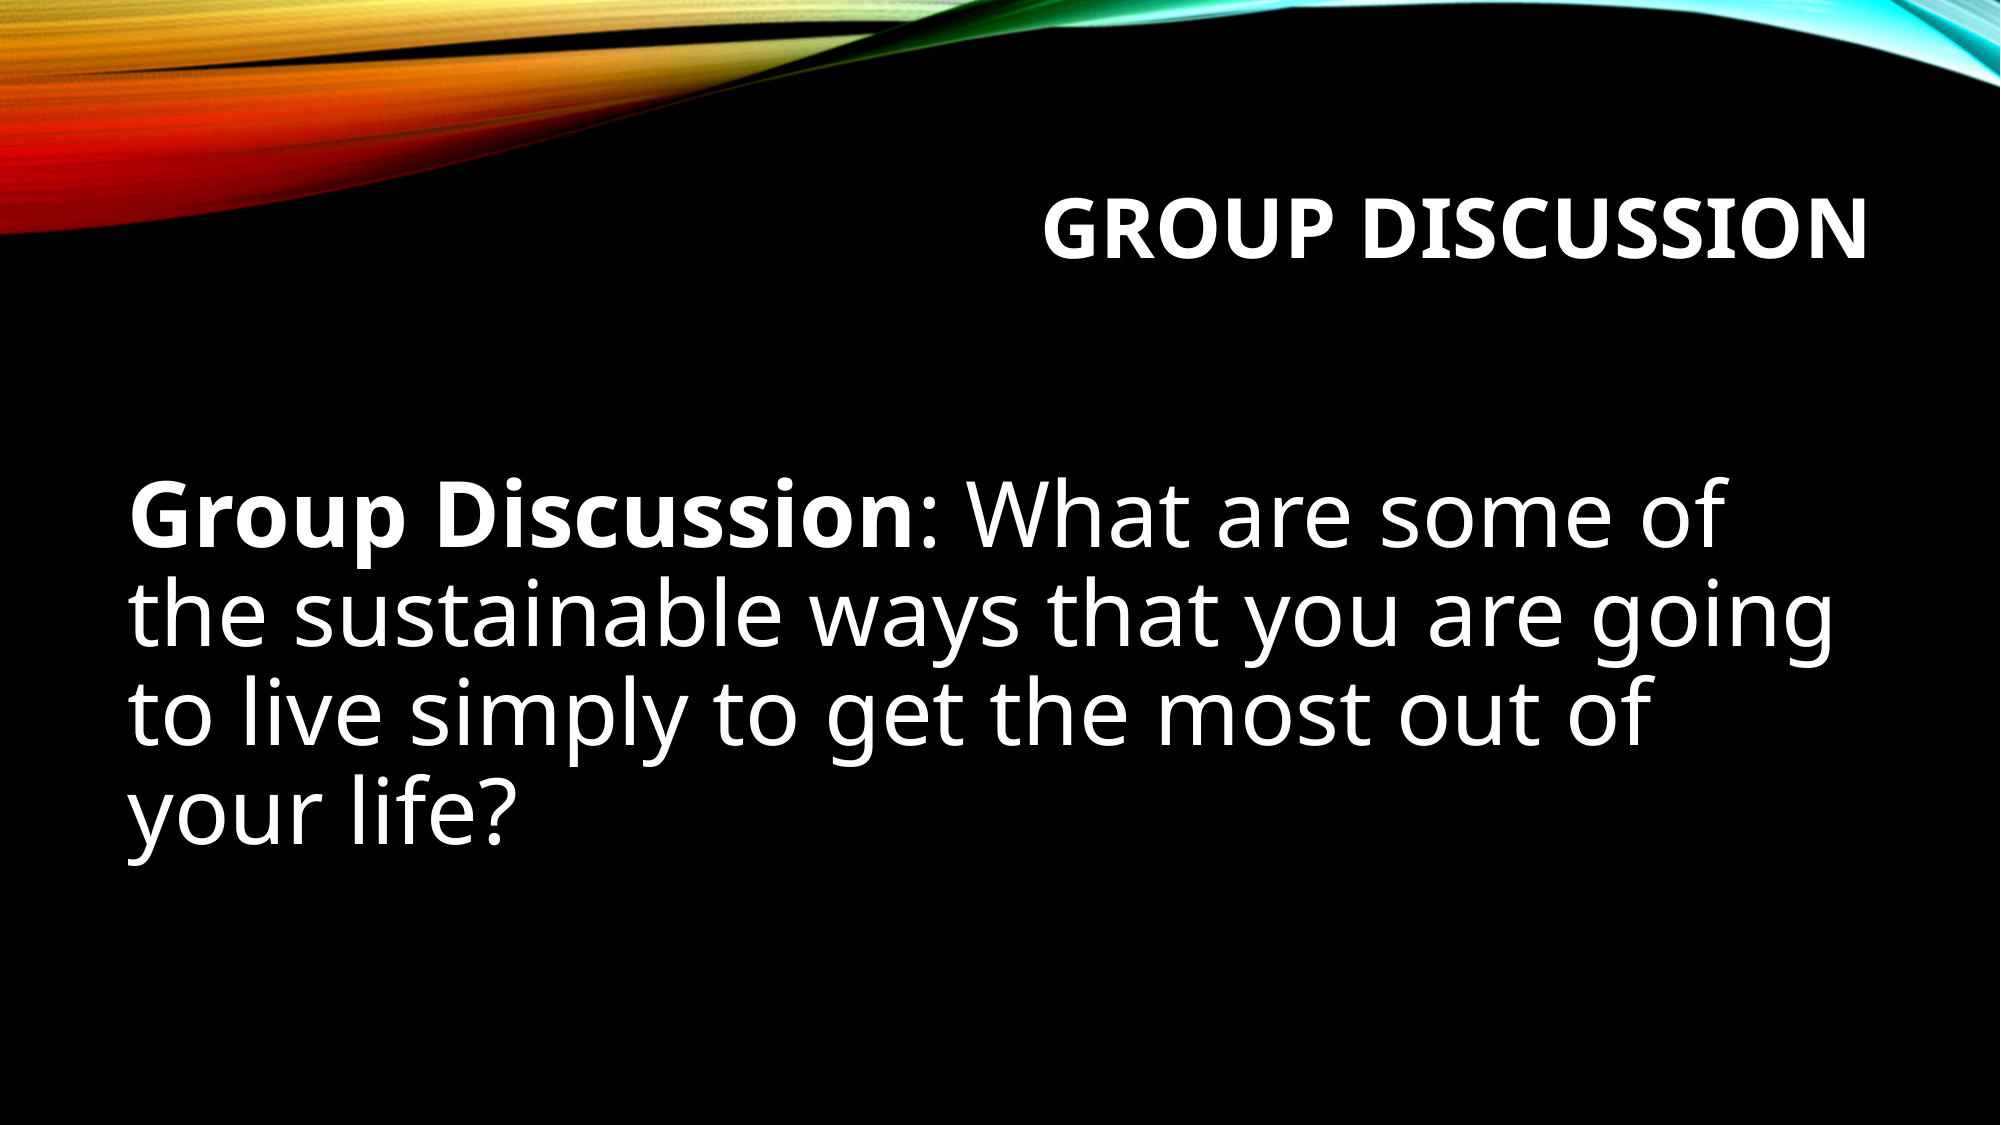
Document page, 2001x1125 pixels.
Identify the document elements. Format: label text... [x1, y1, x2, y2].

list Group Discussion: What are some of the sustainable ways that you are going to live simply to get the most out of your life? [112, 360, 1888, 1021]
title GROUP DISCUSSION [474, 125, 1888, 338]
picture [0, 0, 2000, 237]
